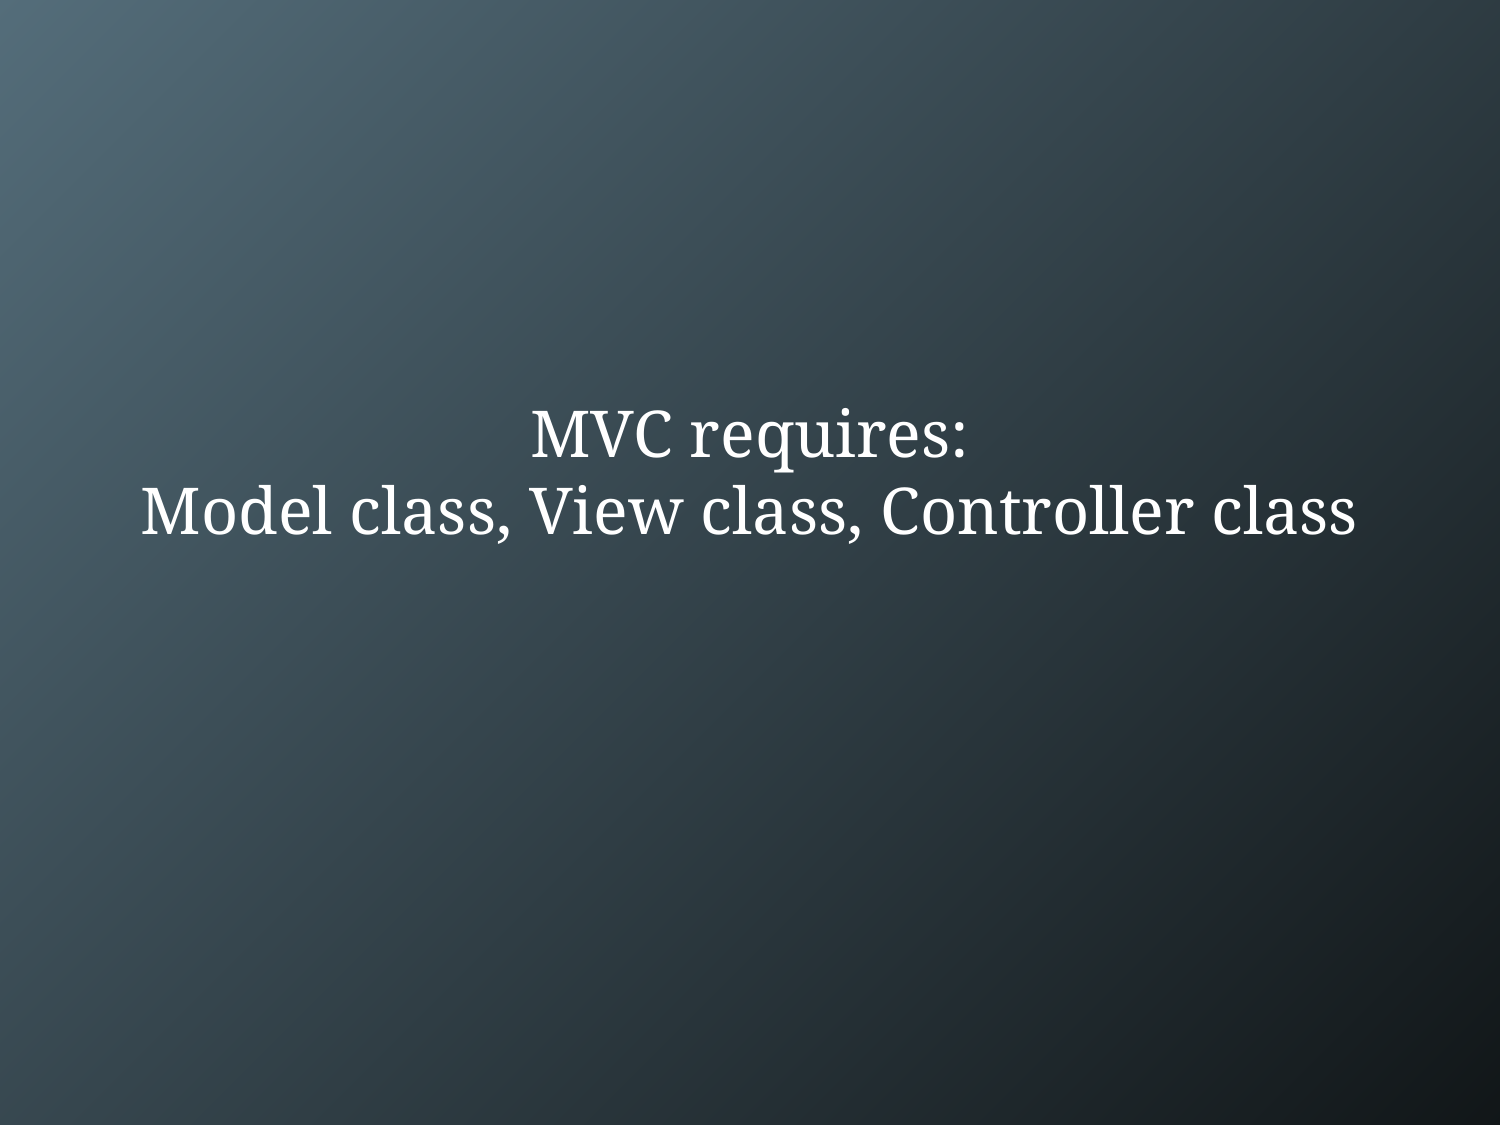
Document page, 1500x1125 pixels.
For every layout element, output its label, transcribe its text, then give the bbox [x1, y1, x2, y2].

title MVC requires: Model class, View class, Controller class [112, 349, 1388, 591]
